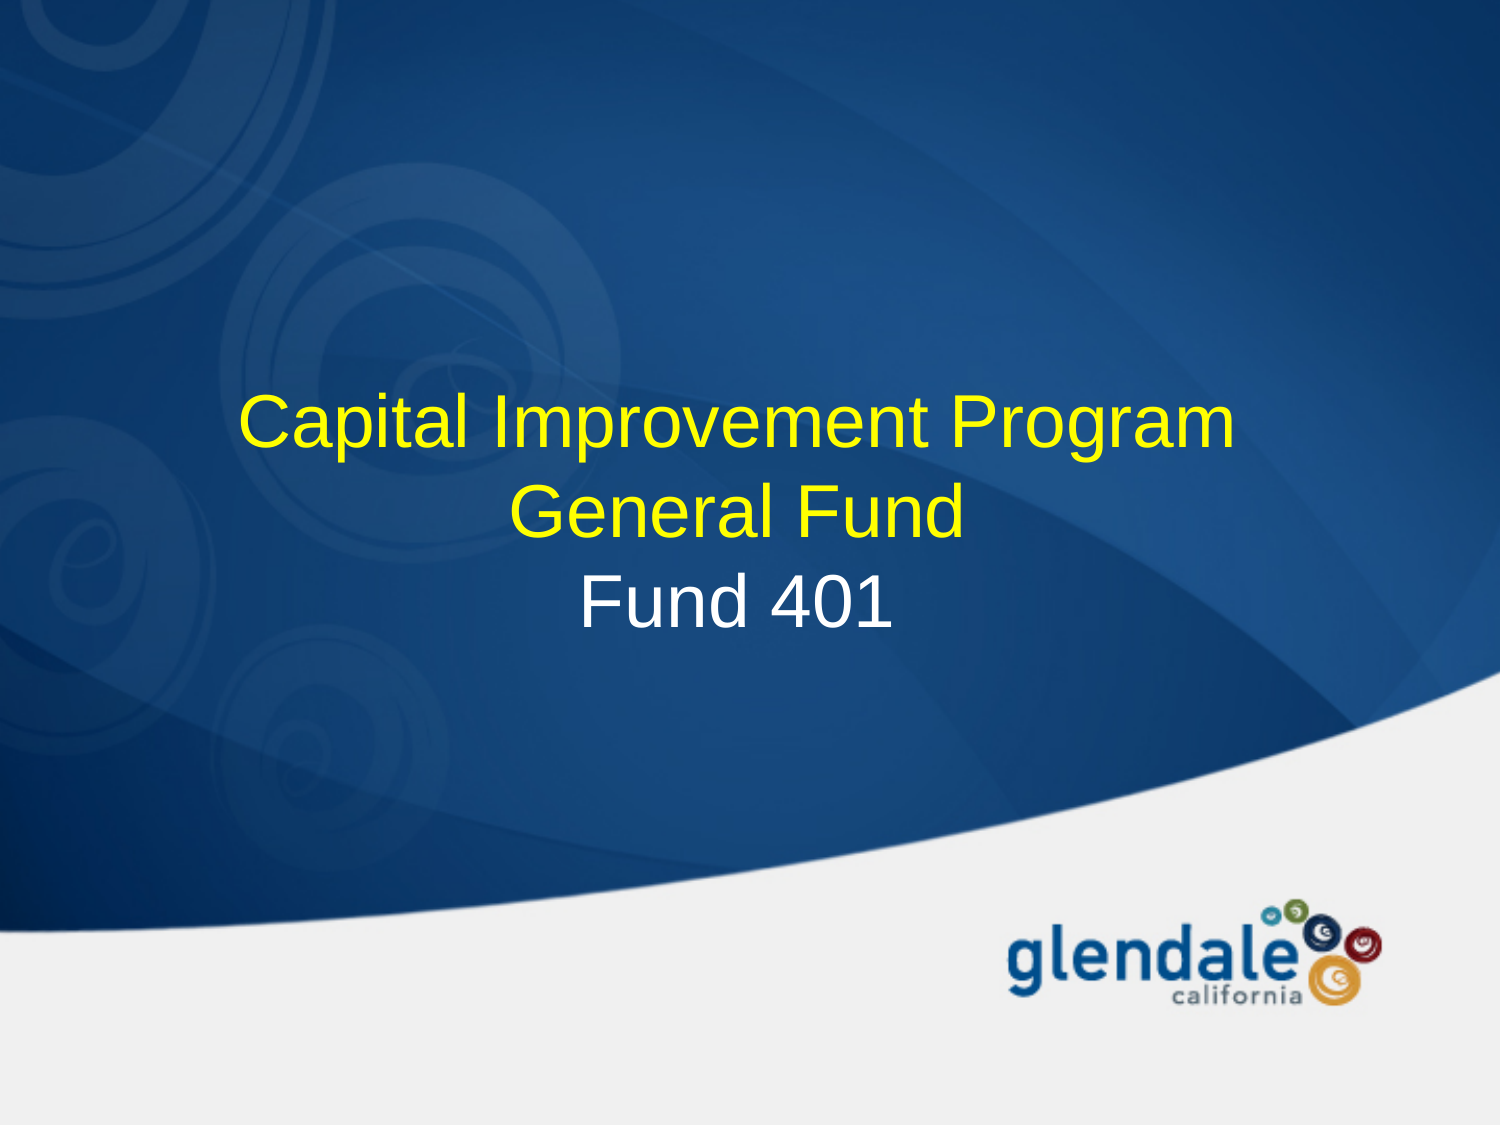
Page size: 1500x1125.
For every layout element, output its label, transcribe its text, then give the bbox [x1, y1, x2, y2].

text_box Capital Improvement Program General Fund Fund 401 [112, 274, 1363, 650]
picture [0, 0, 1500, 1125]
